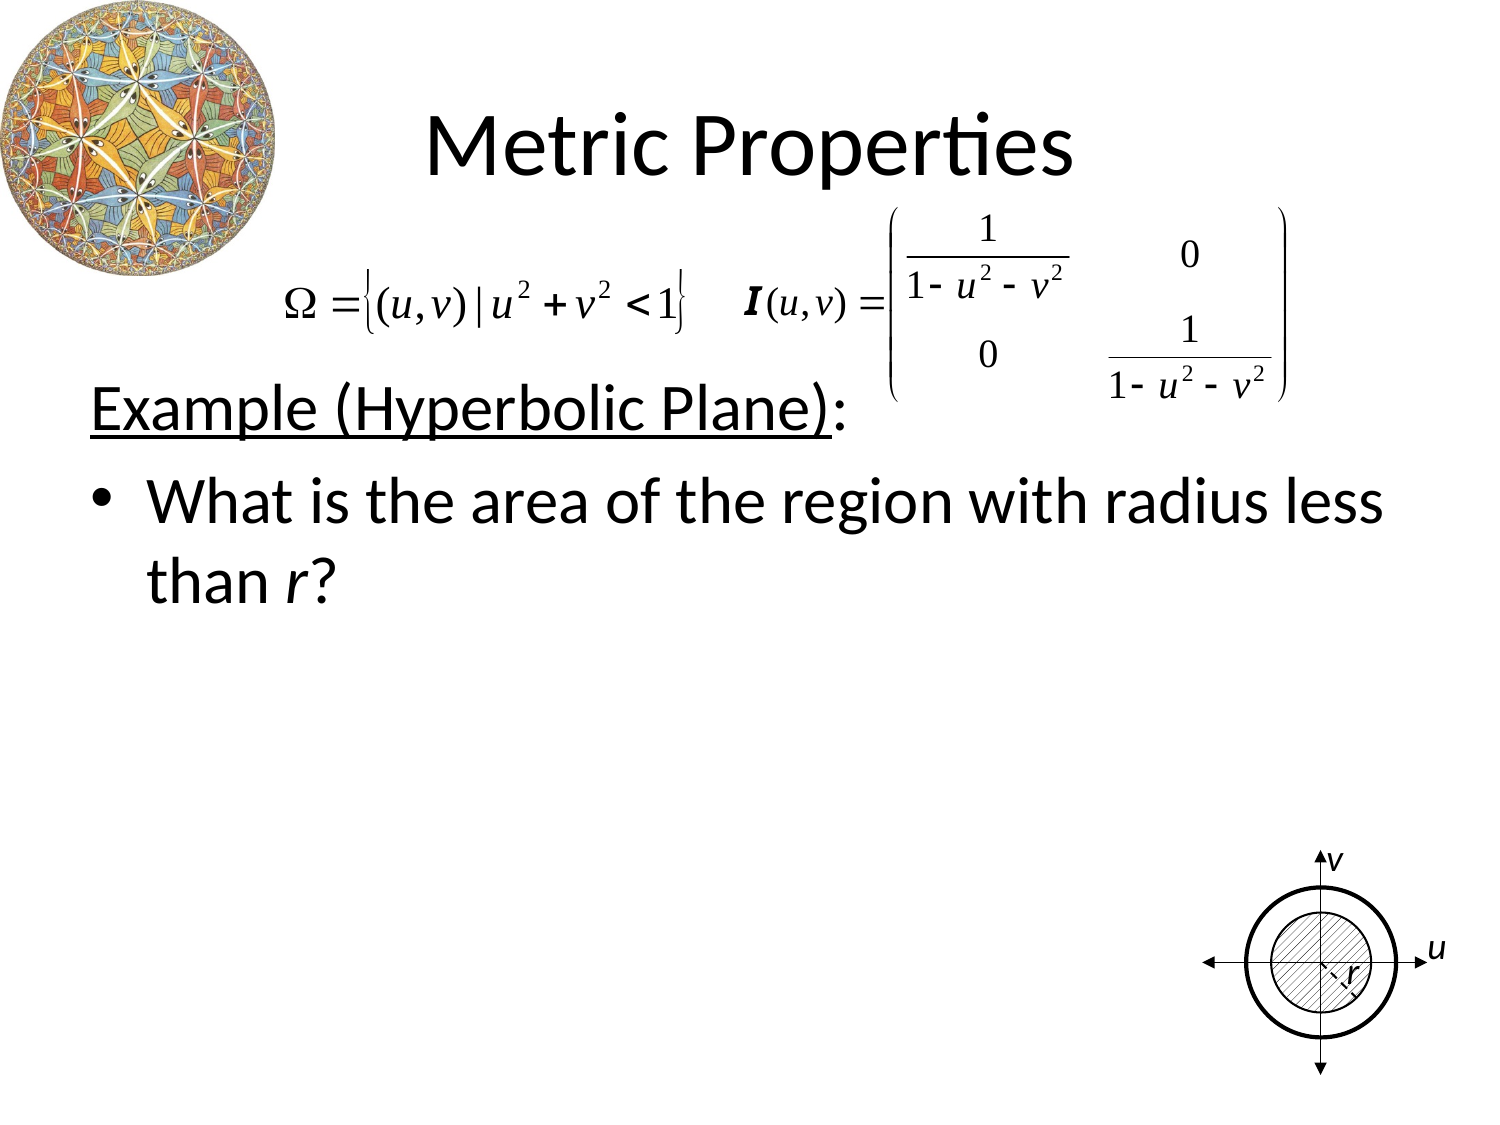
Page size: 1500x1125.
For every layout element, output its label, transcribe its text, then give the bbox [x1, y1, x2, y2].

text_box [741, 197, 1299, 413]
picture [0, 0, 276, 277]
text_box [1269, 910, 1316, 961]
list Example (Hyperbolic Plane): What is the area of the region with radius less than r? [75, 262, 1425, 1125]
text_box [1325, 885, 1399, 961]
text_box r [1331, 939, 1375, 961]
text_box [1325, 910, 1368, 959]
text_box [1269, 971, 1316, 1015]
text_box [1325, 1006, 1350, 1015]
text_box [1244, 971, 1316, 1040]
text_box r [1360, 971, 1375, 1000]
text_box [1325, 971, 1357, 999]
title Metric Properties [279, 45, 1425, 233]
text_box v [1311, 826, 1359, 887]
text_box [1325, 971, 1398, 1040]
text_box [1244, 885, 1316, 961]
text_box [277, 269, 697, 338]
text_box u [1412, 914, 1462, 975]
